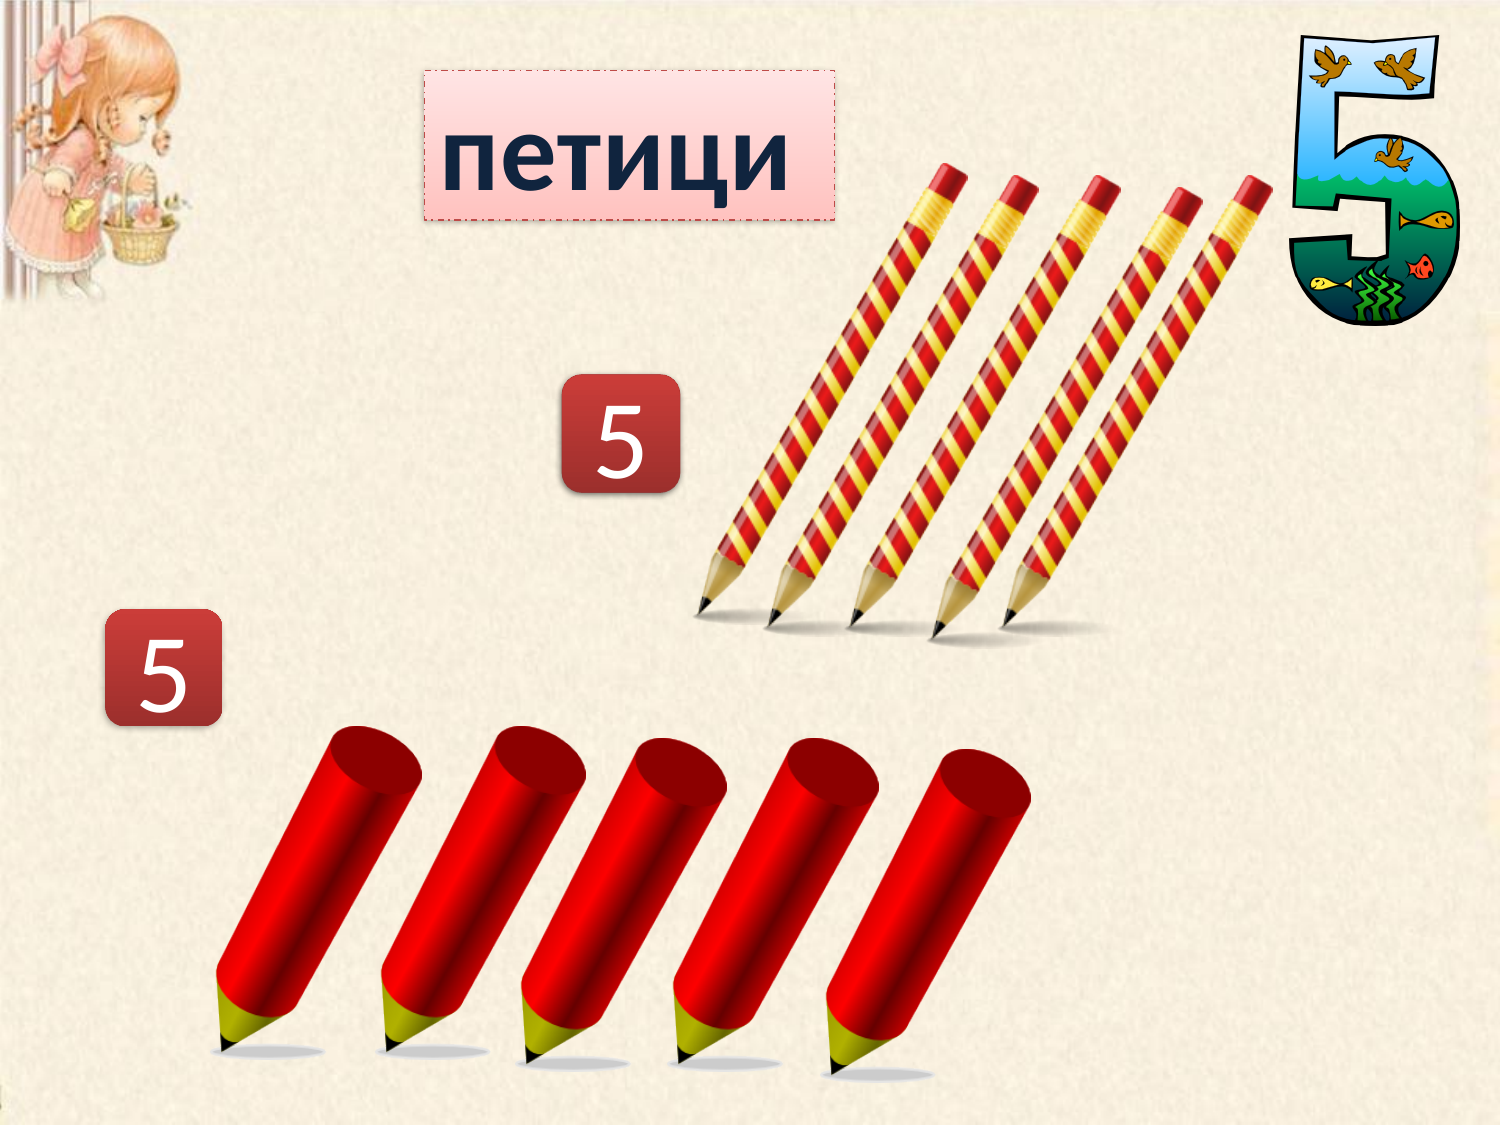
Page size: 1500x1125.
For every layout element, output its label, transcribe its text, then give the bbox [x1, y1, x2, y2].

picture [0, 0, 1500, 1125]
text_box петици [424, 70, 835, 221]
text_box 5 [562, 374, 680, 493]
text_box 5 [105, 609, 223, 727]
